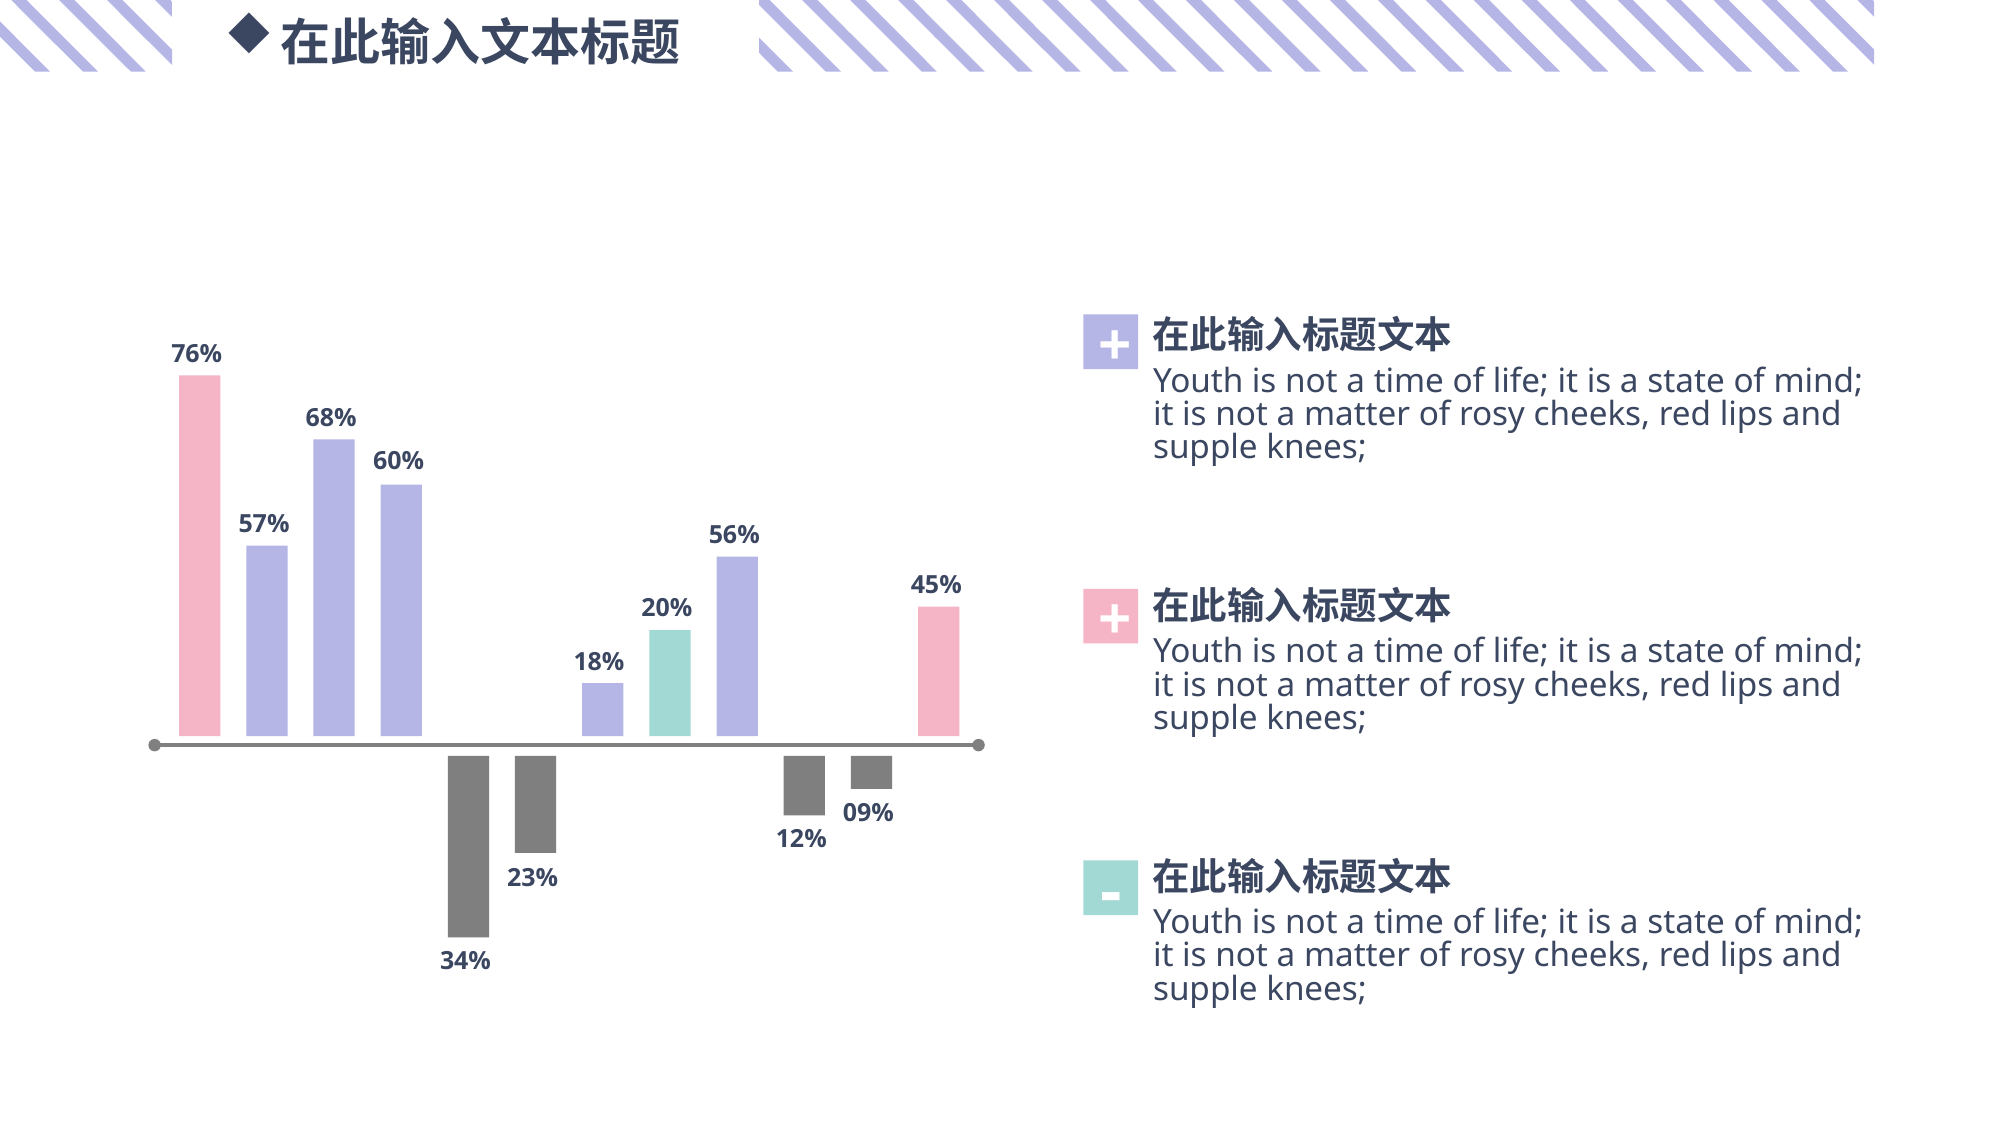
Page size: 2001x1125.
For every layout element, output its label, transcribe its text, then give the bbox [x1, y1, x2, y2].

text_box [696, 510, 772, 737]
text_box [629, 584, 691, 737]
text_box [1083, 303, 1880, 475]
text_box 在此输入文本标题 [209, 2, 759, 78]
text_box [763, 755, 839, 861]
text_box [495, 755, 571, 900]
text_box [428, 755, 503, 984]
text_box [898, 560, 974, 737]
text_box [361, 437, 437, 737]
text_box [226, 499, 288, 737]
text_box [1083, 844, 1880, 1016]
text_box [293, 393, 369, 737]
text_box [831, 755, 906, 835]
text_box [1083, 574, 1880, 746]
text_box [561, 637, 624, 737]
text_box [159, 329, 235, 737]
